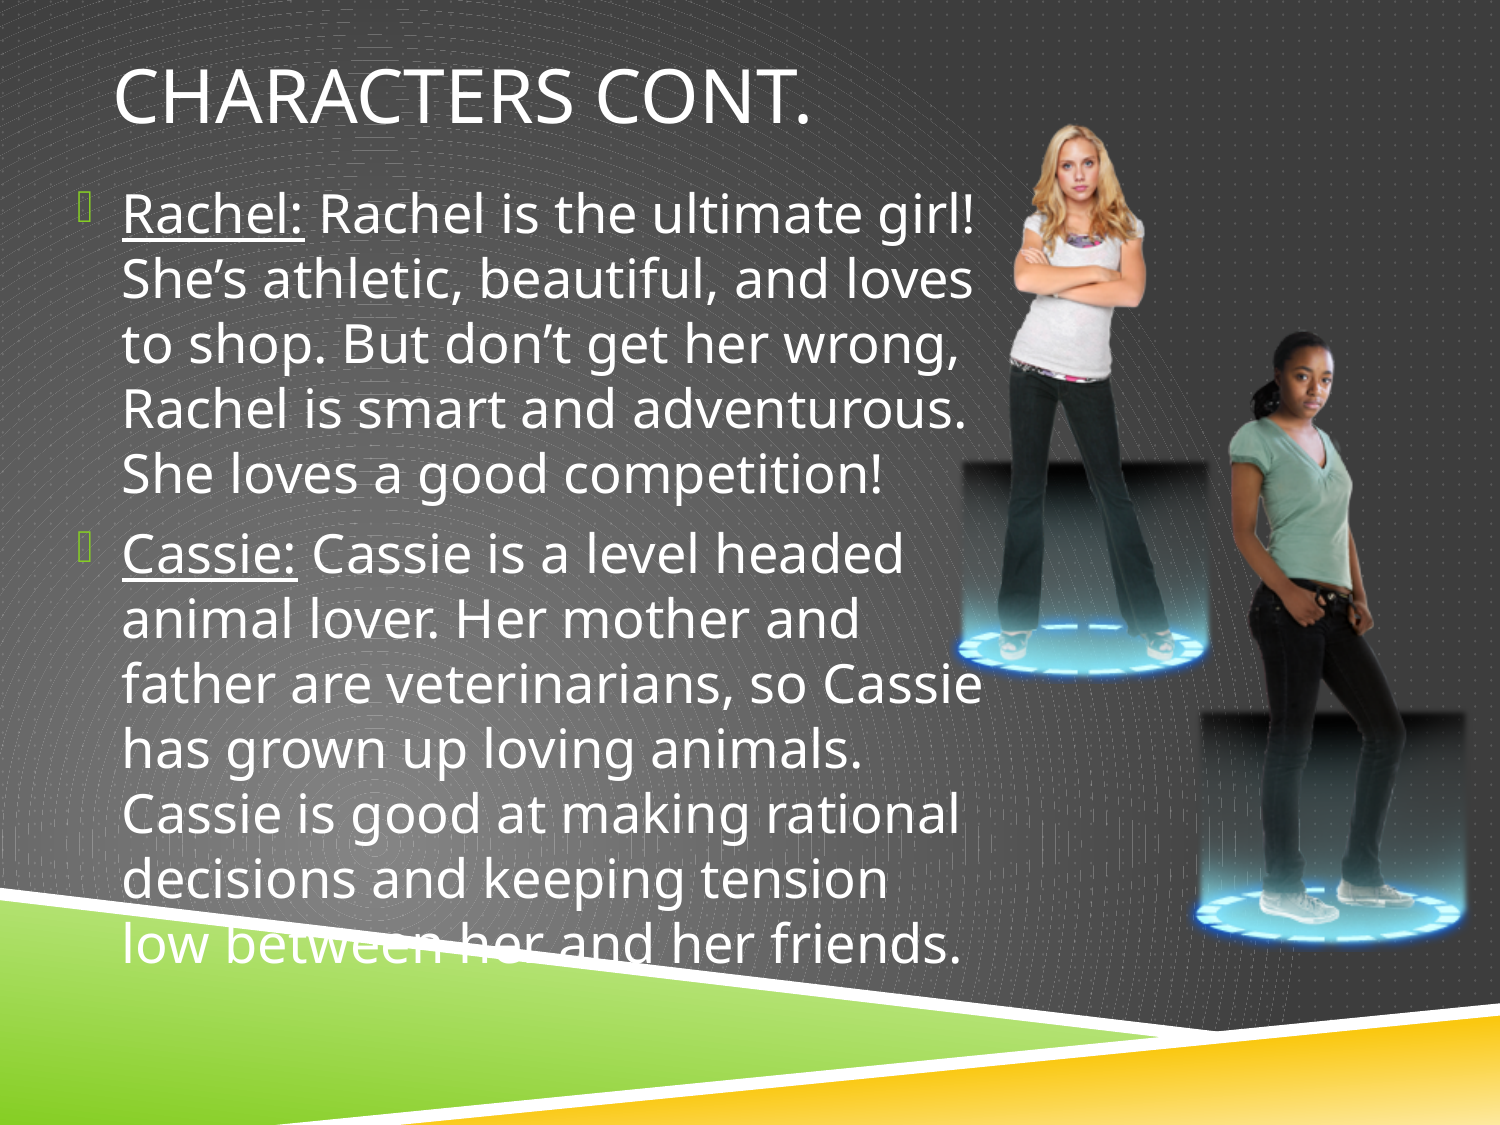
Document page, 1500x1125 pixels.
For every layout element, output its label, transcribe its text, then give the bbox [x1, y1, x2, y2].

list Rachel: Rachel is the ultimate girl! She’s athletic, beautiful, and loves to shop. But don’t get her wrong, Rachel is smart and adventurous. She loves a good competition! Cassie: Cassie is a level headed animal lover. Her mother and father are veterinarians, so Cassie has grown up loving animals. Cassie is good at making rational decisions and keeping tension low between her and her friends. [0, 171, 991, 984]
picture [949, 34, 1477, 952]
title Characters cont. [112, 0, 1388, 188]
